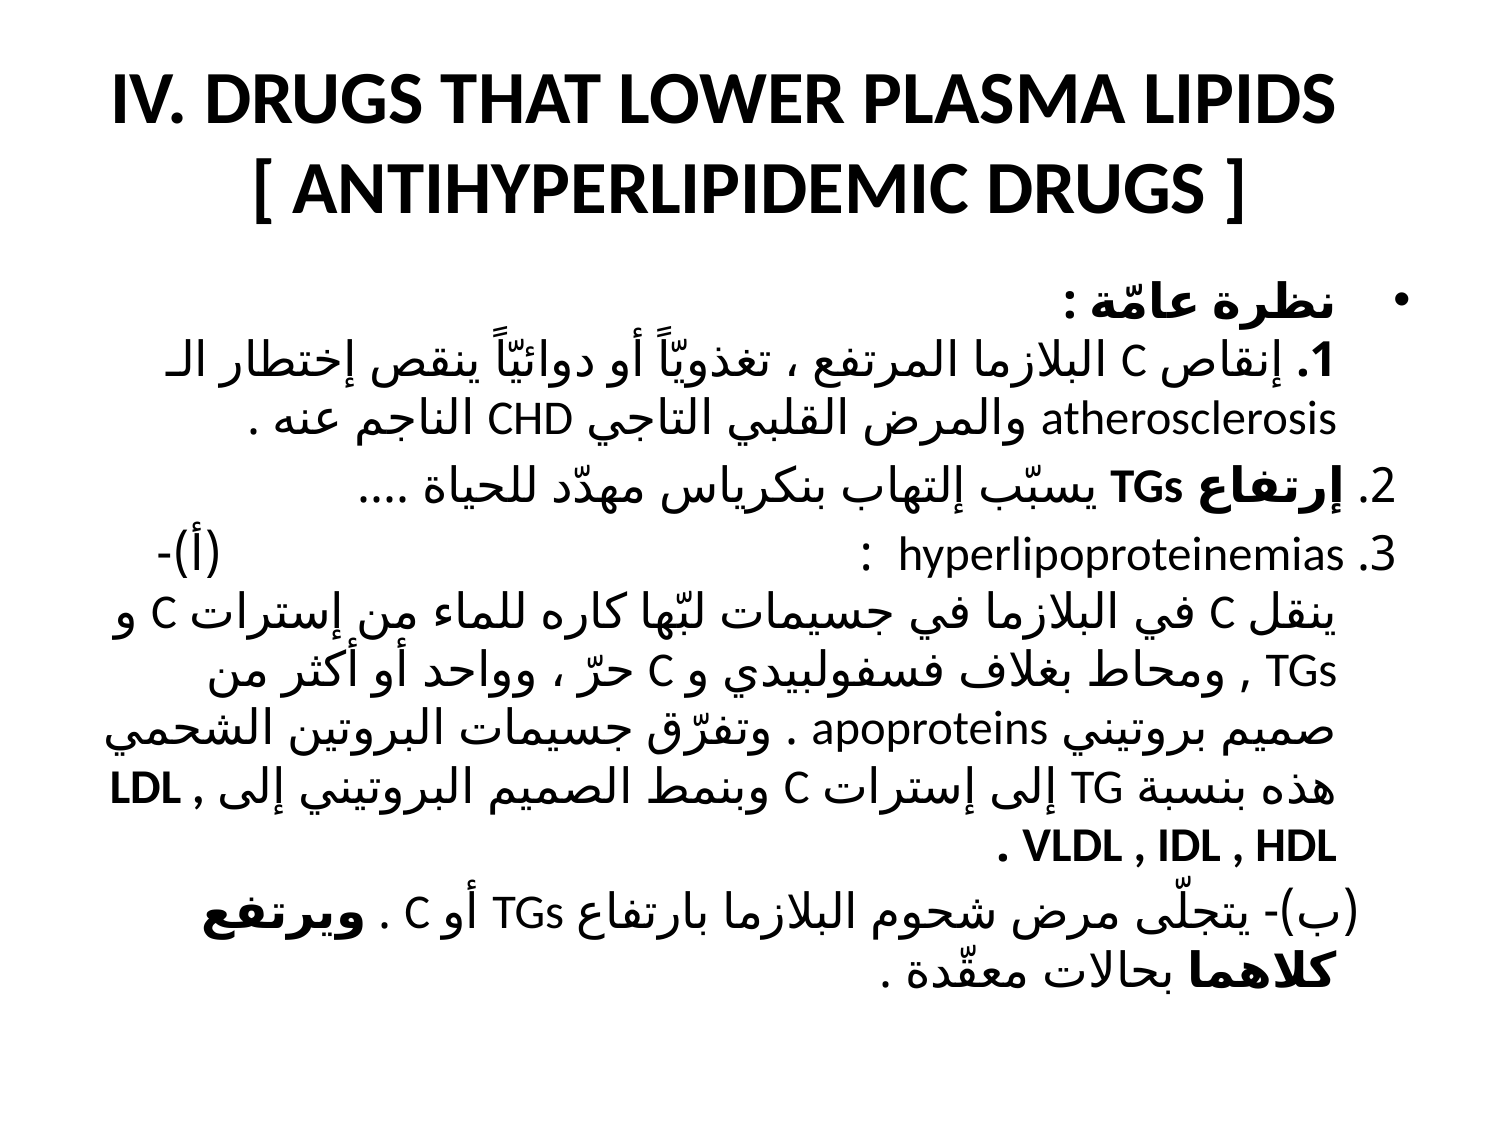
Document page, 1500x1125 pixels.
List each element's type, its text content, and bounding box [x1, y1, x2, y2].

list نظرة عامّة : 1. إنقاص C البلازما المرتفع ، تغذويّاً أو دوائيّاً ينقص إختطار الـ atherosclerosis والمرض القلبي التاجي CHD الناجم عنه . 2. إرتفاع TGs يسبّب إلتهاب بنكرياس مهدّد للحياة .... 3. hyperlipoproteinemias : (أ)- ينقل C في البلازما في جسيمات لبّها كاره للماء من إسترات C و TGs , ومحاط بغلاف فسفولبيدي و C حرّ ، وواحد أو أكثر من صميم بروتيني apoproteins . وتفرّق جسيمات البروتين الشحمي هذه بنسبة TG إلى إسترات C وبنمط الصميم البروتيني إلى LDL , VLDL , IDL , HDL . (ب)- يتجلّى مرض شحوم البلازما بارتفاع TGs أو C . ويرتفع كلاهما بحالات معقّدة . [75, 262, 1425, 1005]
title IV. DRUGS THAT LOWER PLASMA LIPIDS [ ANTIHYPERLIPIDEMIC DRUGS ] [75, 45, 1425, 233]
